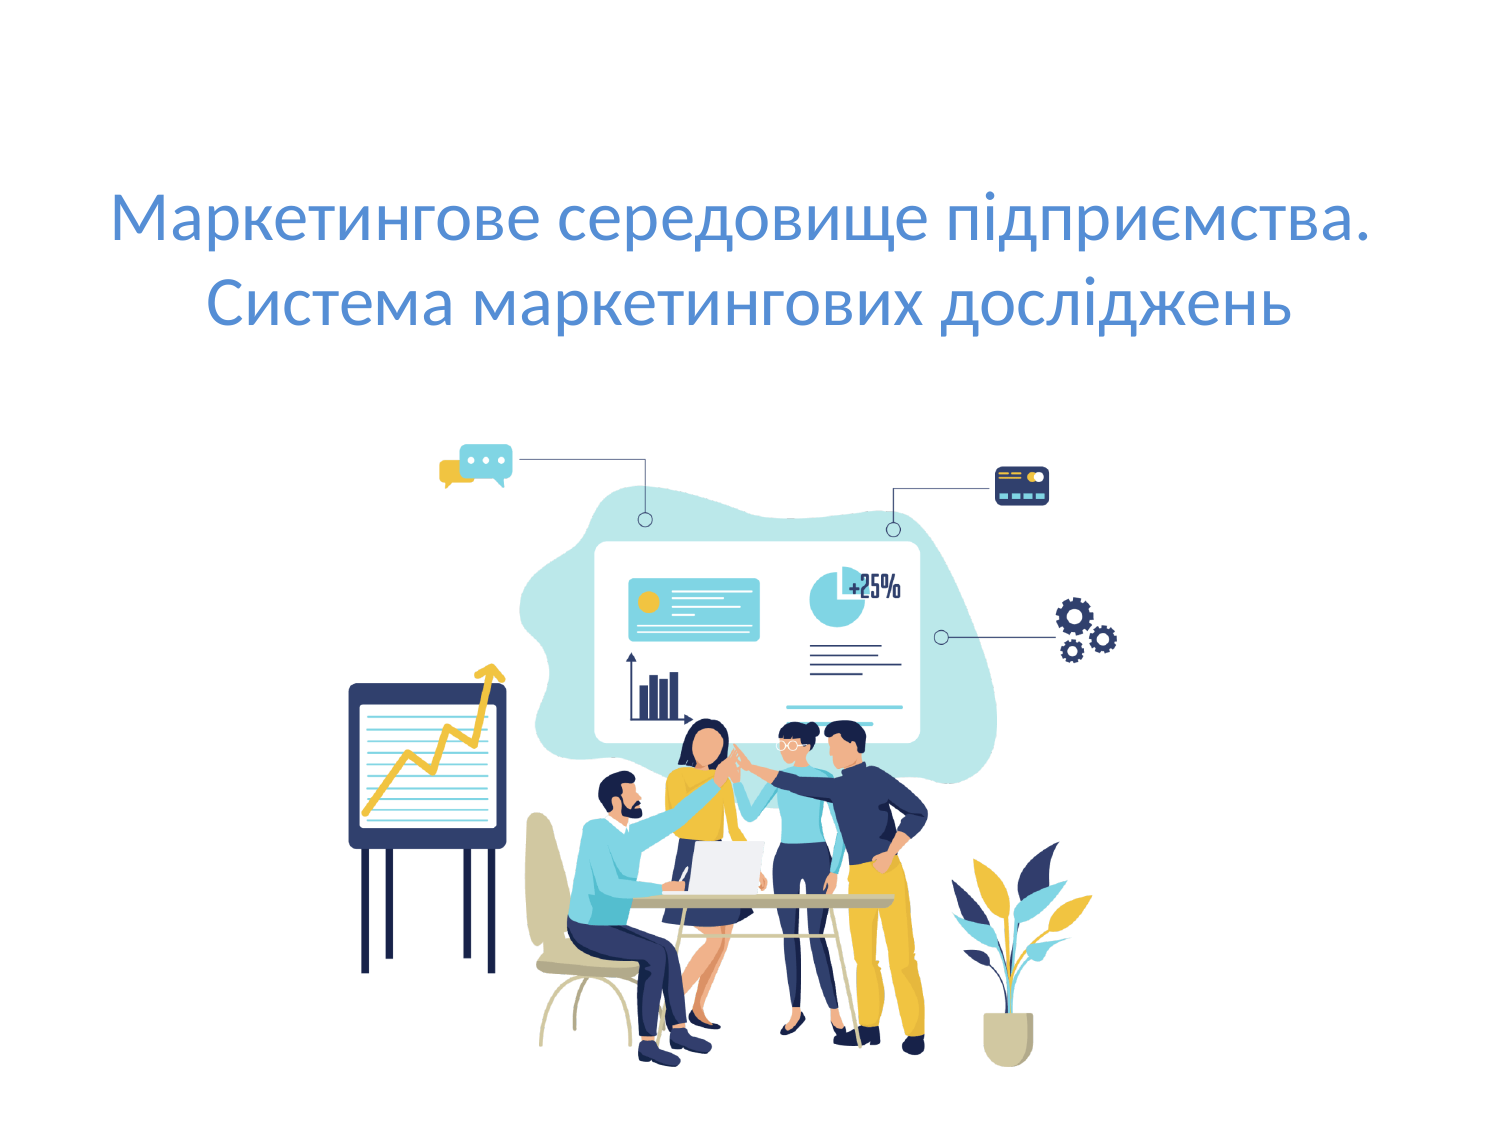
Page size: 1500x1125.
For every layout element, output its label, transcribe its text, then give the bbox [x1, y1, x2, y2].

picture [348, 444, 1117, 1067]
title Маркетингове середовище підприємства. Система маркетингових досліджень [75, 160, 1425, 349]
